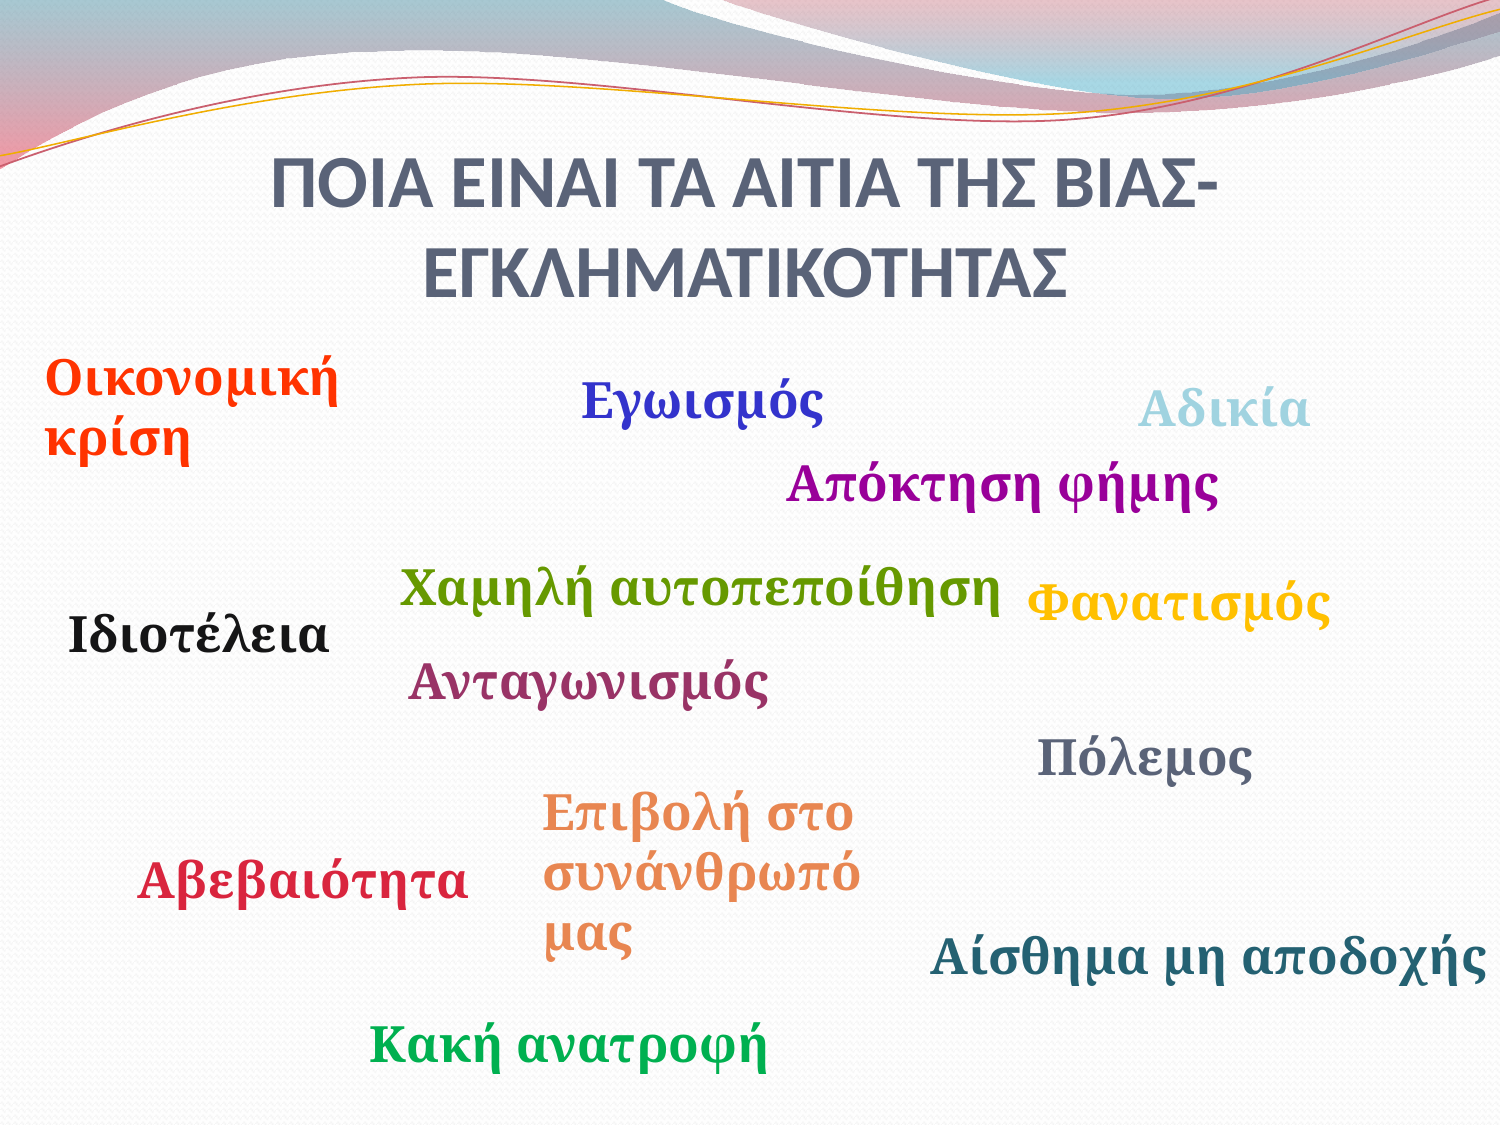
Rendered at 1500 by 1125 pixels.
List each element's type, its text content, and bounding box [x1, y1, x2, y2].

text_box Αίσθημα μη αποδοχής [915, 917, 1500, 993]
text_box Αβεβαιότητα [122, 840, 484, 916]
title ΠΟΙΑ ΕΙΝΑΙ ΤΑ ΑΙΤΙΑ ΤΗΣ ΒΙΑΣ-ΕΓΚΛΗΜΑΤΙΚΟΤΗΤΑΣ [70, 125, 1421, 313]
text_box Φανατισμός [1013, 563, 1346, 638]
text_box Ιδιοτέλεια [53, 595, 345, 670]
text_box Πόλεμος [1022, 717, 1304, 793]
text_box Επιβολή στο συνάνθρωπό μας [527, 772, 965, 968]
text_box Κακή ανατροφή [355, 1004, 785, 1080]
text_box Εγωισμός [566, 361, 839, 437]
list Οικονομική κρίση [29, 338, 502, 505]
text_box Ανταγωνισμός [393, 642, 784, 717]
text_box Αδικία [1124, 369, 1376, 444]
text_box Απόκτηση φήμης [771, 444, 1234, 520]
text_box Χαμηλή αυτοπεποίθηση [385, 548, 1019, 624]
